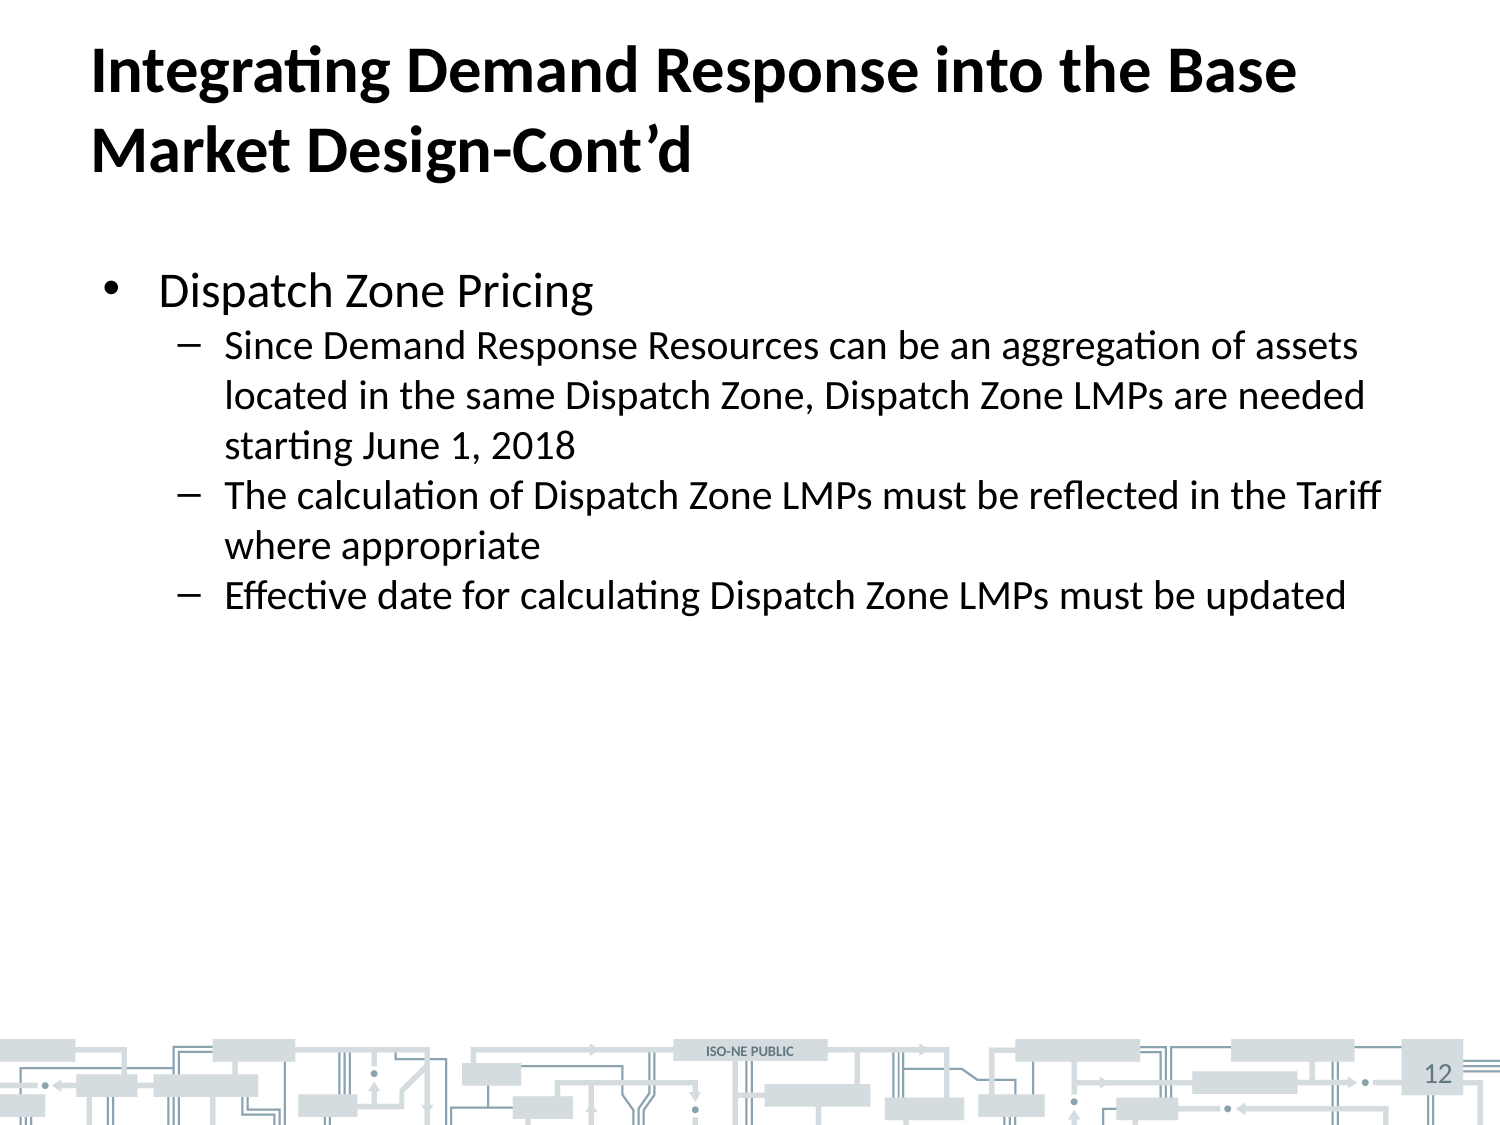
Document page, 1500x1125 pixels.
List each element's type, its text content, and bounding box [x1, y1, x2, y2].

slide_number 12 [1412, 1050, 1464, 1094]
title Integrating Demand Response into the Base Market Design-Cont’d [75, 12, 1425, 200]
list Dispatch Zone Pricing Since Demand Response Resources can be an aggregation of assets located in the same Dispatch Zone, Dispatch Zone LMPs are needed starting June 1, 2018 The calculation of Dispatch Zone LMPs must be reflected in the Tariff where appropriate Effective date for calculating Dispatch Zone LMPs must be updated [87, 249, 1438, 1038]
picture [0, 1031, 1500, 1125]
